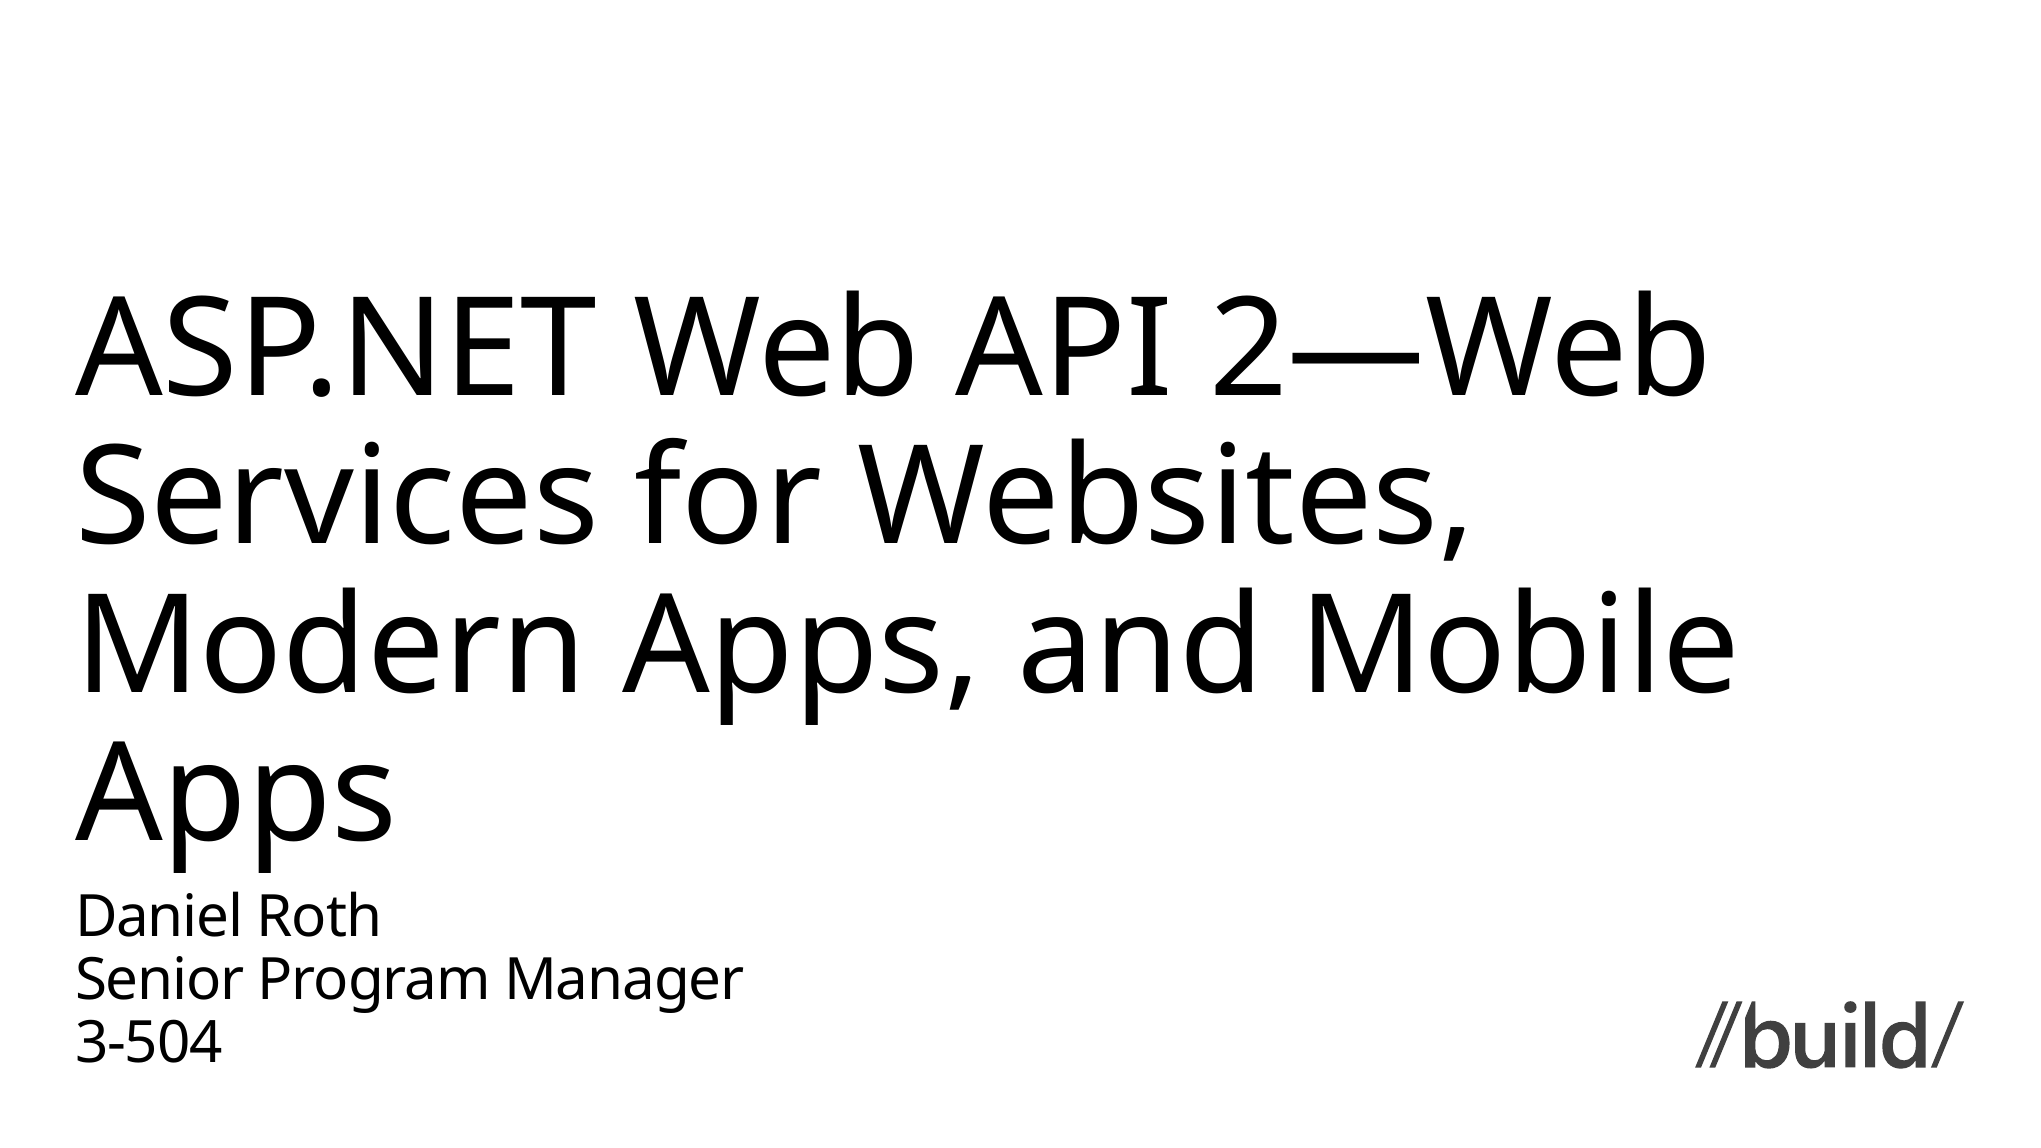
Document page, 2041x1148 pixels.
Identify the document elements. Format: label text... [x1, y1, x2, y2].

title ASP.NET Web API 2—Web Services for Websites, Modern Apps, and Mobile Apps [45, 498, 1996, 649]
subtitle Daniel Roth Senior Program Manager 3-504 [45, 948, 1246, 1099]
